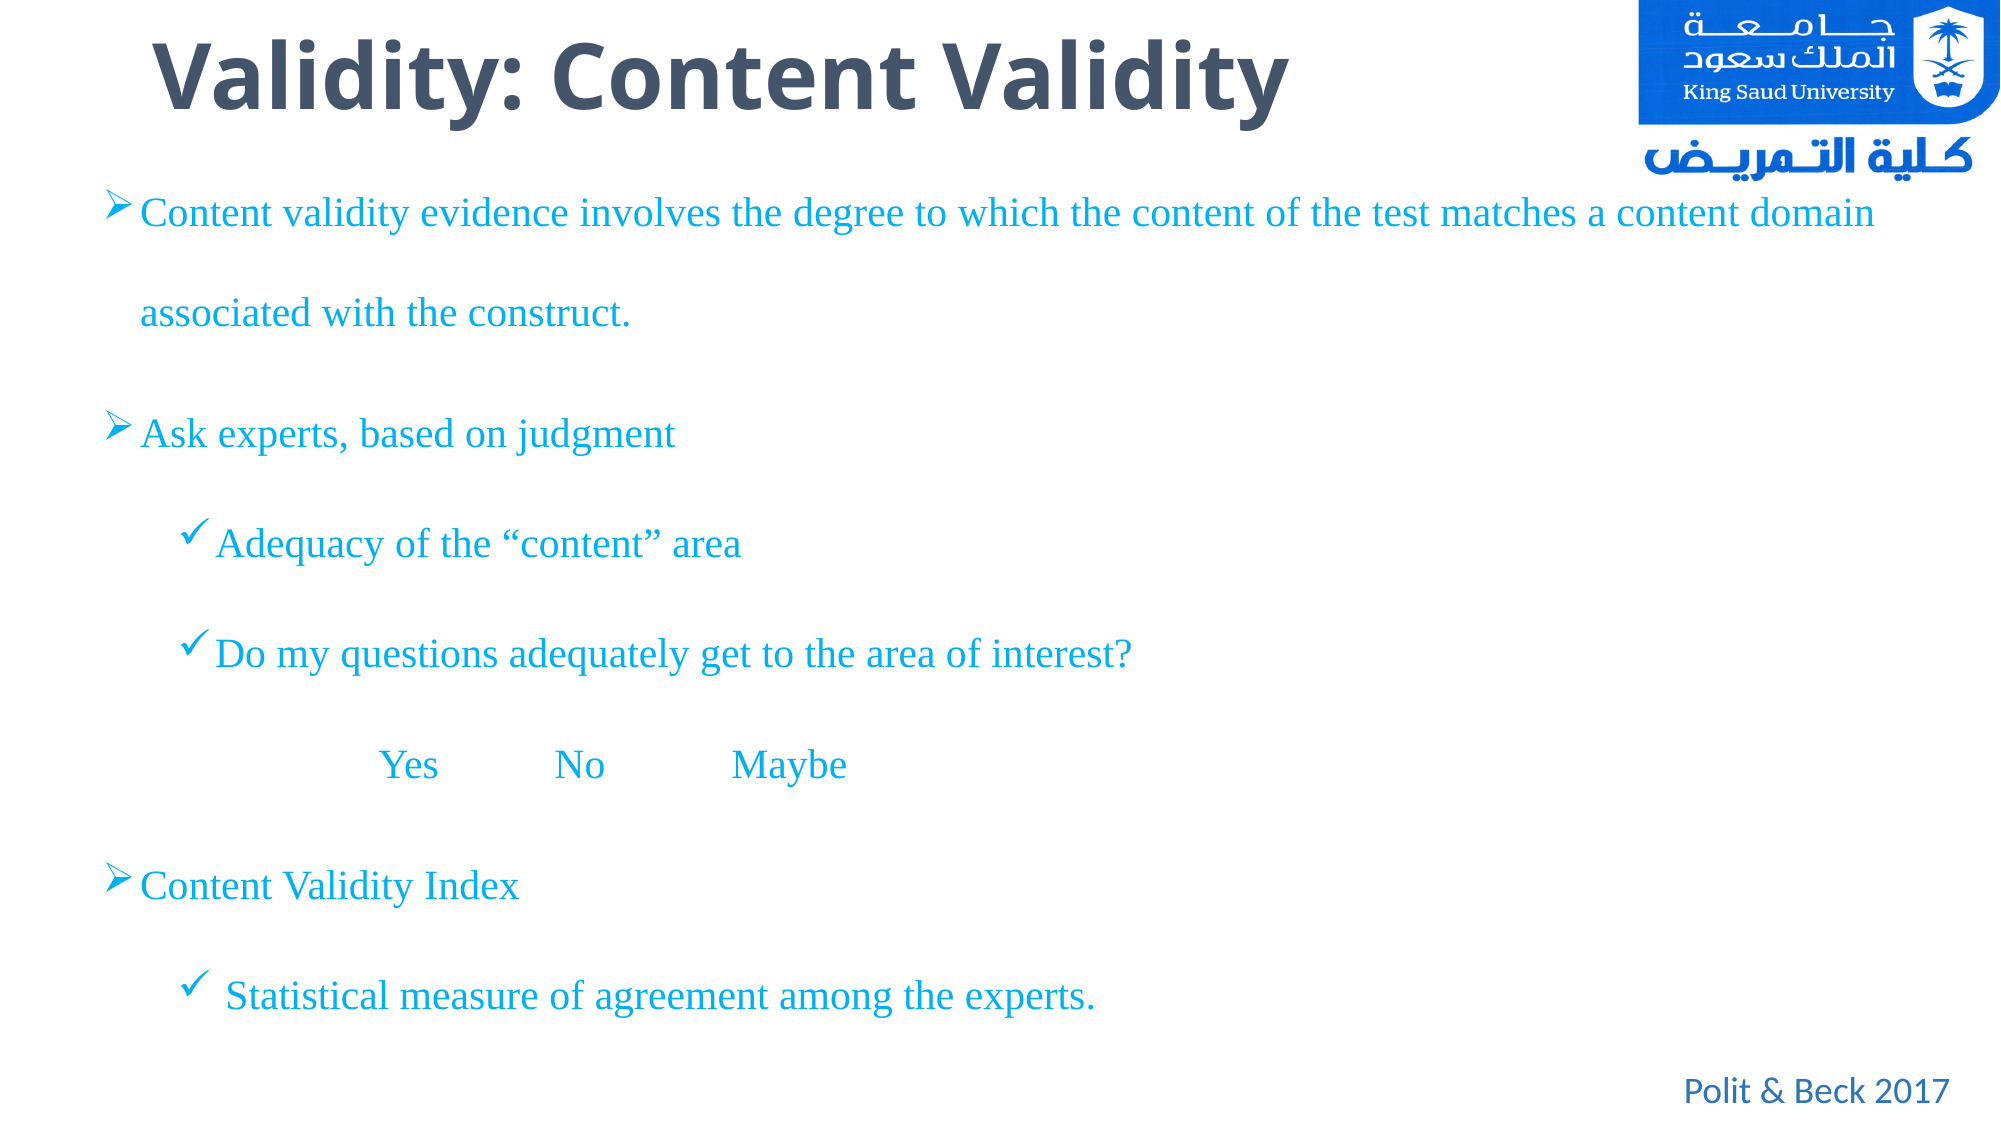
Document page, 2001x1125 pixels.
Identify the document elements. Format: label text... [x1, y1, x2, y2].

title Validity: Content Validity [137, 11, 1638, 126]
picture [1638, 0, 2000, 185]
list Content validity evidence involves the degree to which the content of the test matches a content domain associated with the construct. Ask experts, based on judgment Adequacy of the “content” area Do my questions adequately get to the area of interest? Yes No Maybe Content Validity Index Statistical measure of agreement among the experts. [87, 126, 1953, 1099]
text_box Polit & Beck 2017 [1668, 1058, 1966, 1118]
